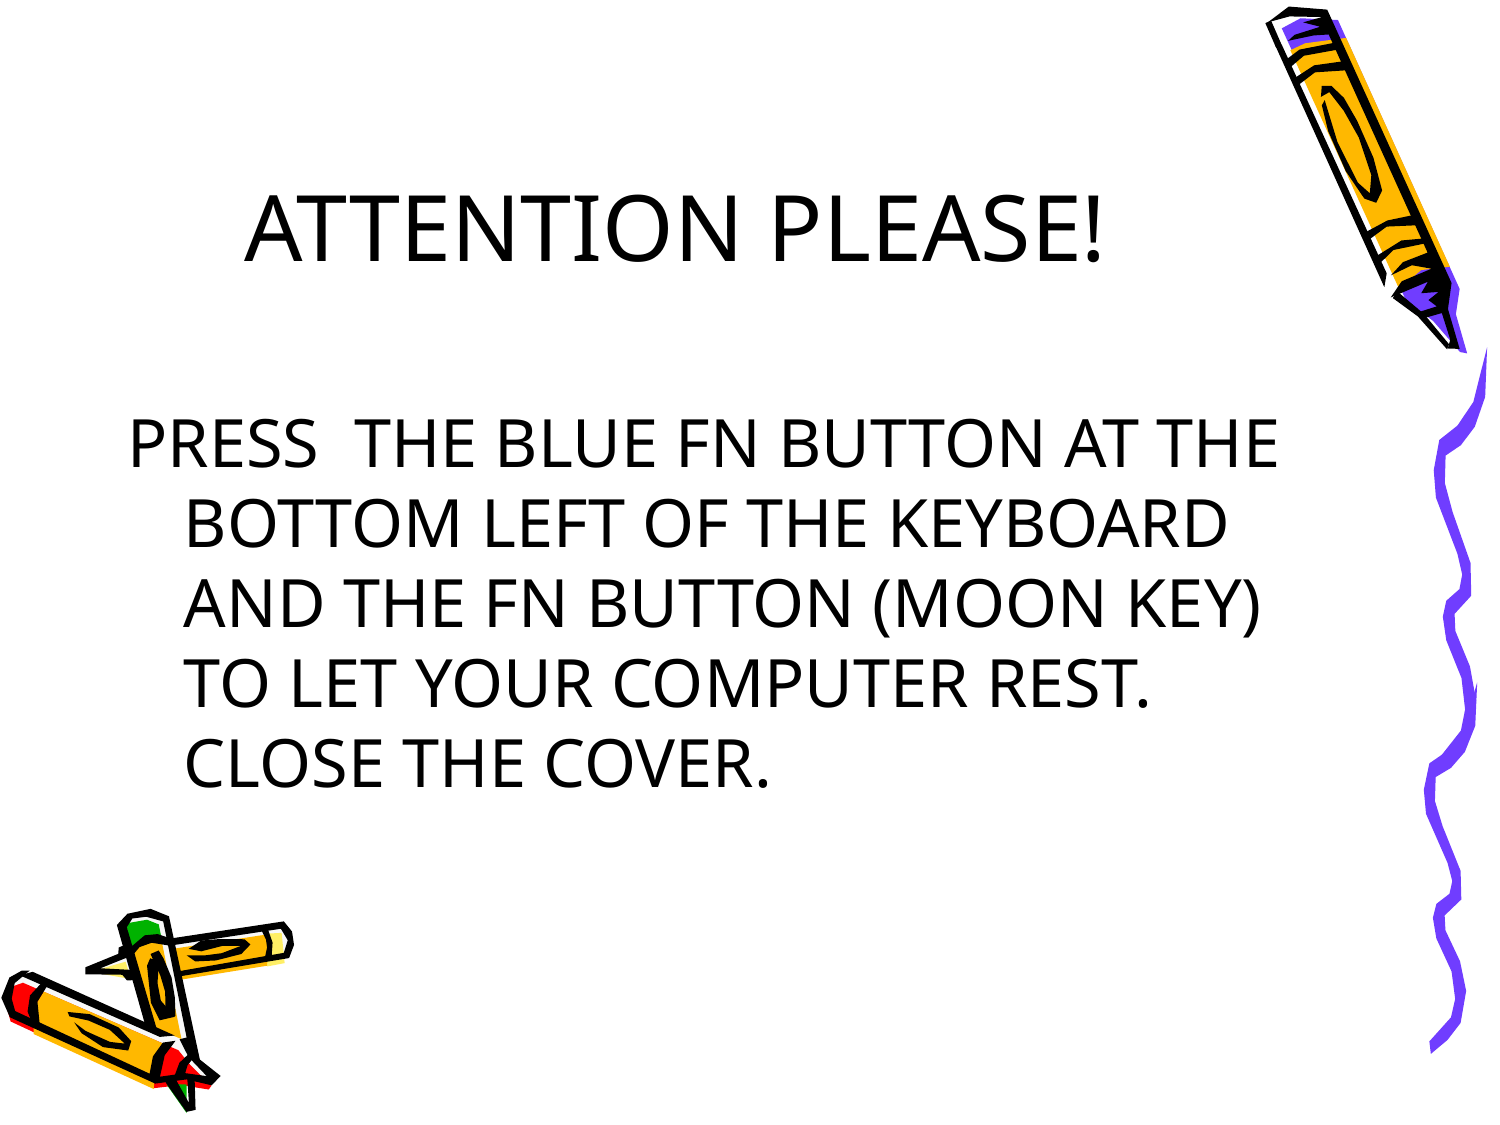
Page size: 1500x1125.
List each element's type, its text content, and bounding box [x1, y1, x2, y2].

list PRESS THE BLUE FN BUTTON AT THE BOTTOM LEFT OF THE KEYBOARD AND THE FN BUTTON (MOON KEY) TO LET YOUR COMPUTER REST. CLOSE THE COVER. [112, 299, 1376, 901]
title ATTENTION PLEASE! [112, 24, 1240, 288]
